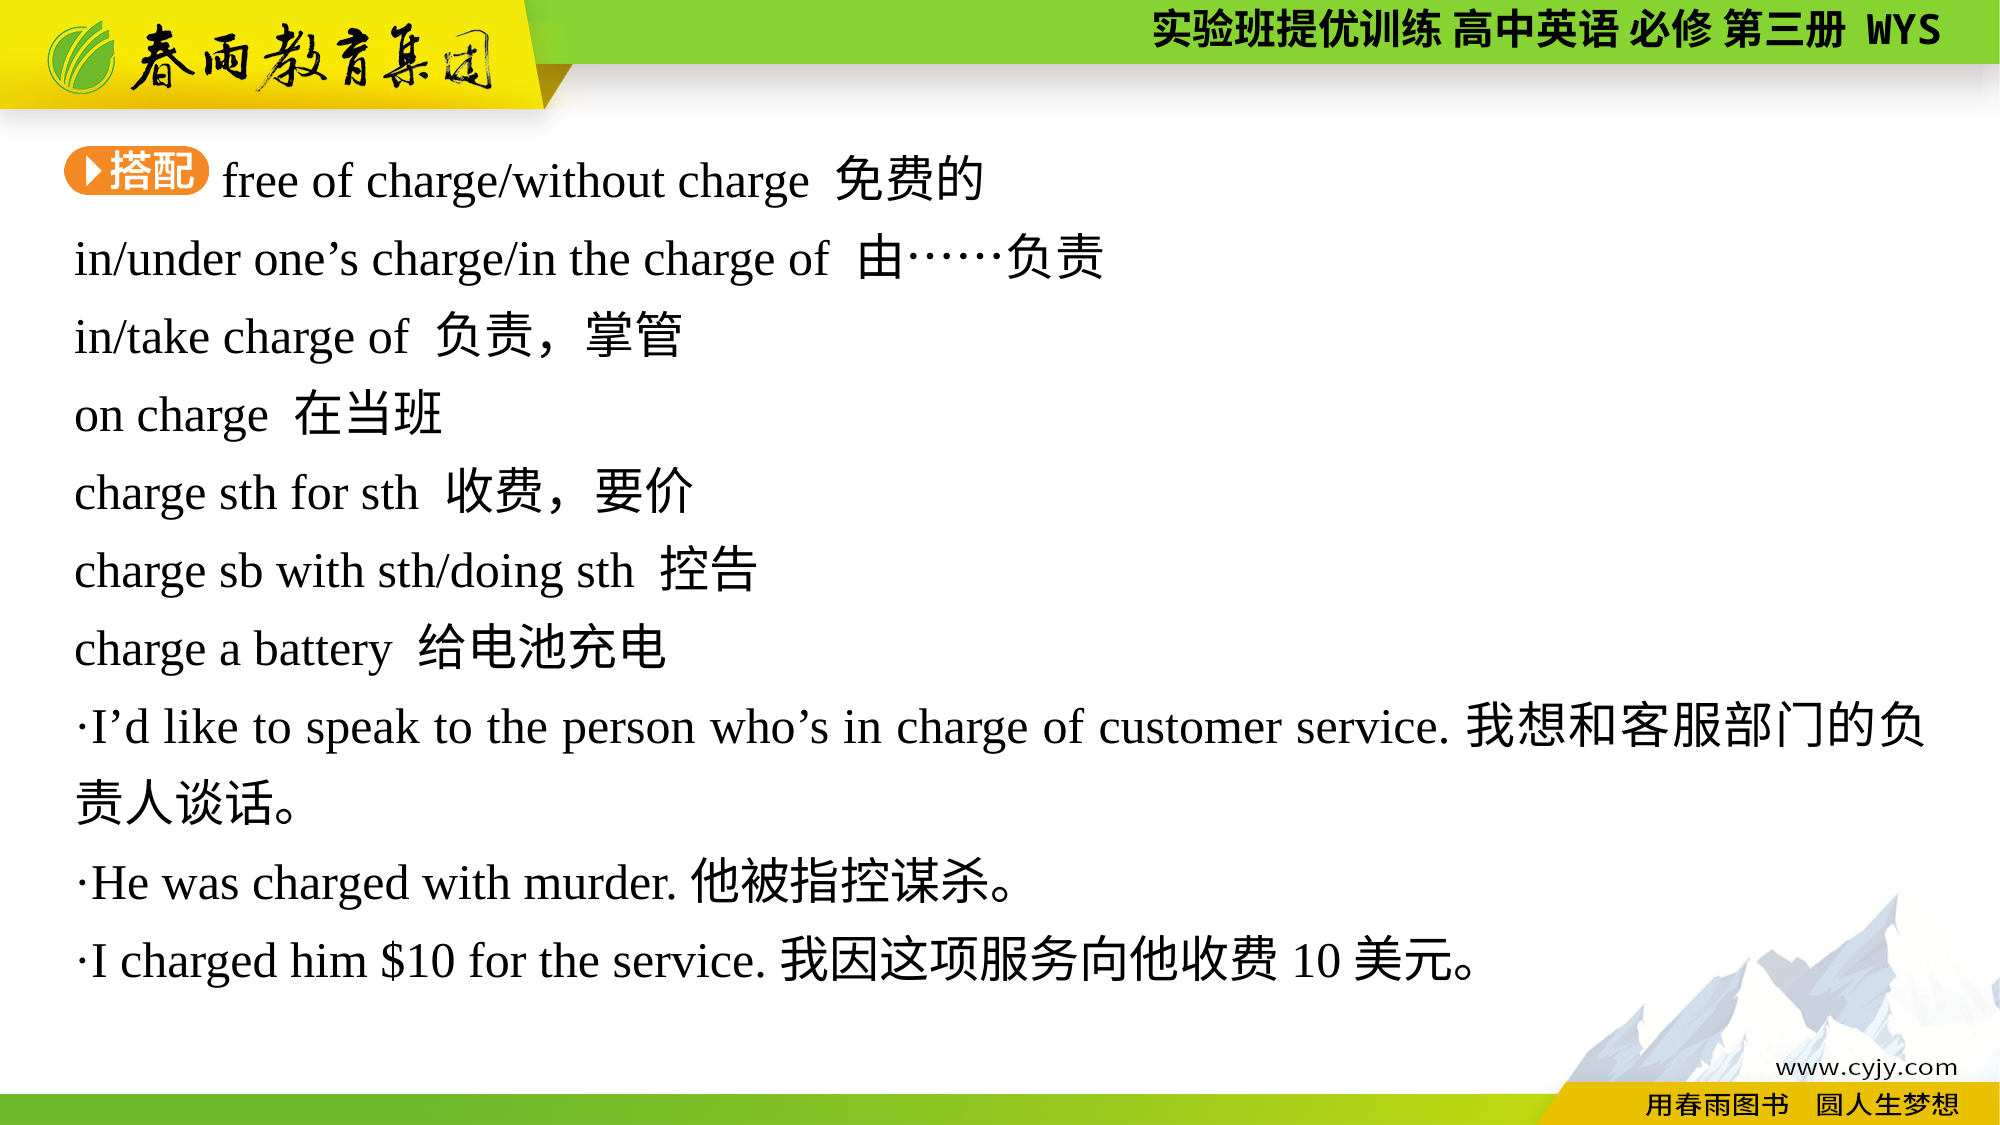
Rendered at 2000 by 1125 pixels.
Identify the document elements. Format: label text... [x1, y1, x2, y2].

picture [0, 0, 2000, 1125]
list free of charge/without charge 免费的 in/under one’s charge/in the charge of 由……负责 in/take charge of 负责，掌管 on charge 在当班 charge sth for sth 收费，要价 charge sb with sth/doing sth 控告 charge a battery 给电池充电 ·I’d like to speak to the person who’s in charge of customer service.我想和客服部门的负责人谈话。 ·He was charged with murder.他被指控谋杀。 ·I charged him $10 for the service.我因这项服务向他收费10美元。 [59, 122, 1944, 996]
